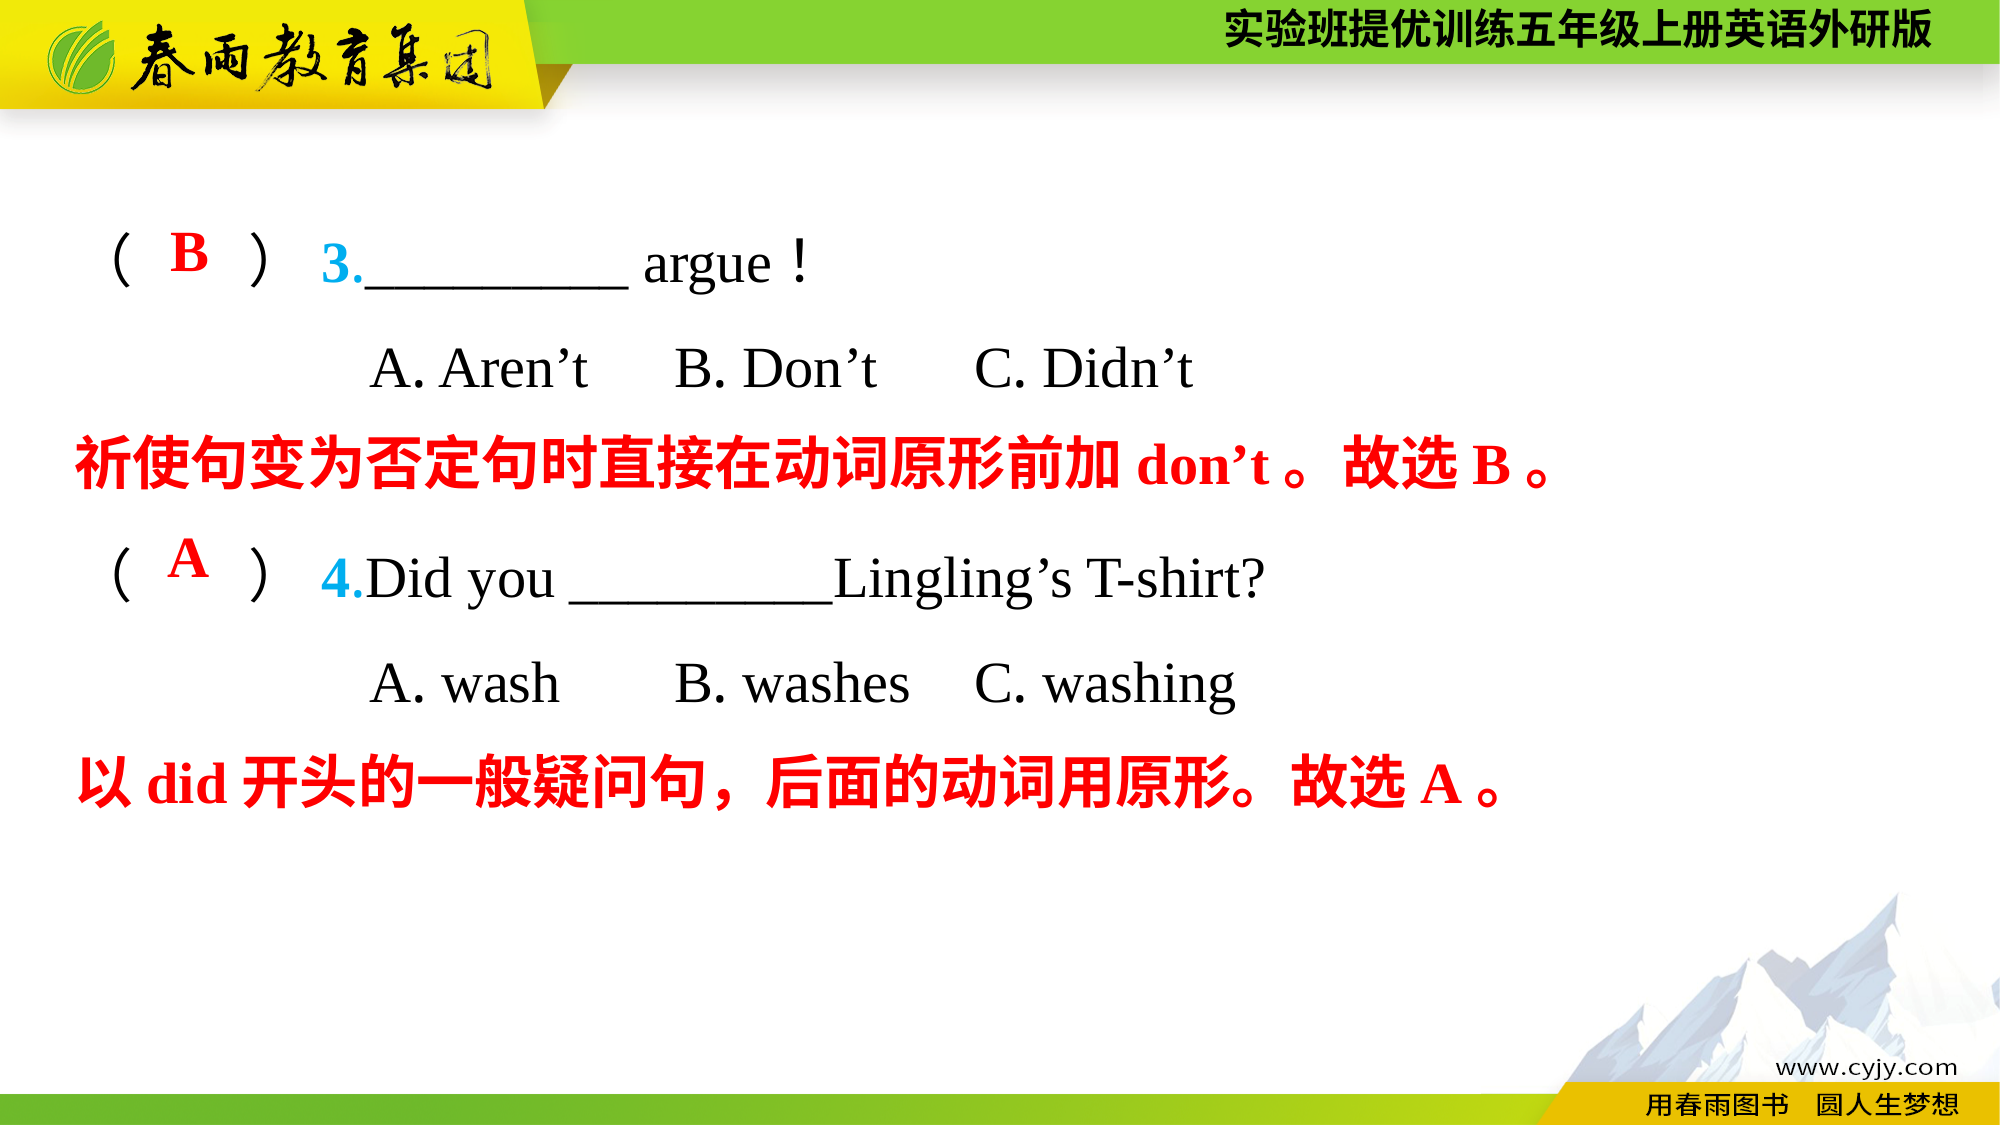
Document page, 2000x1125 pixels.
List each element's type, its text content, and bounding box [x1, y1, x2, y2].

list （ ）3._________ argue！ A. Aren’t B. Don’t C. Didn’t （ ）4.Did you _________Lingling’s T-shirt? A. wash B. washes C. washing [59, 504, 1944, 702]
text_box A [152, 511, 225, 597]
text_box 祈使句变为否定句时直接在动词原形前加don’t。故选B。 [59, 383, 1944, 504]
text_box 以did开头的一般疑问句，后面的动词用原形。故选A。 [59, 702, 1944, 823]
text_box B [155, 205, 224, 291]
list （ ）3._________ argue！ A. Aren’t B. Don’t C. Didn’t （ ）4.Did you _________Lingling’s T-shirt? A. wash B. washes C. washing [59, 181, 1944, 383]
picture [0, 0, 2000, 1125]
